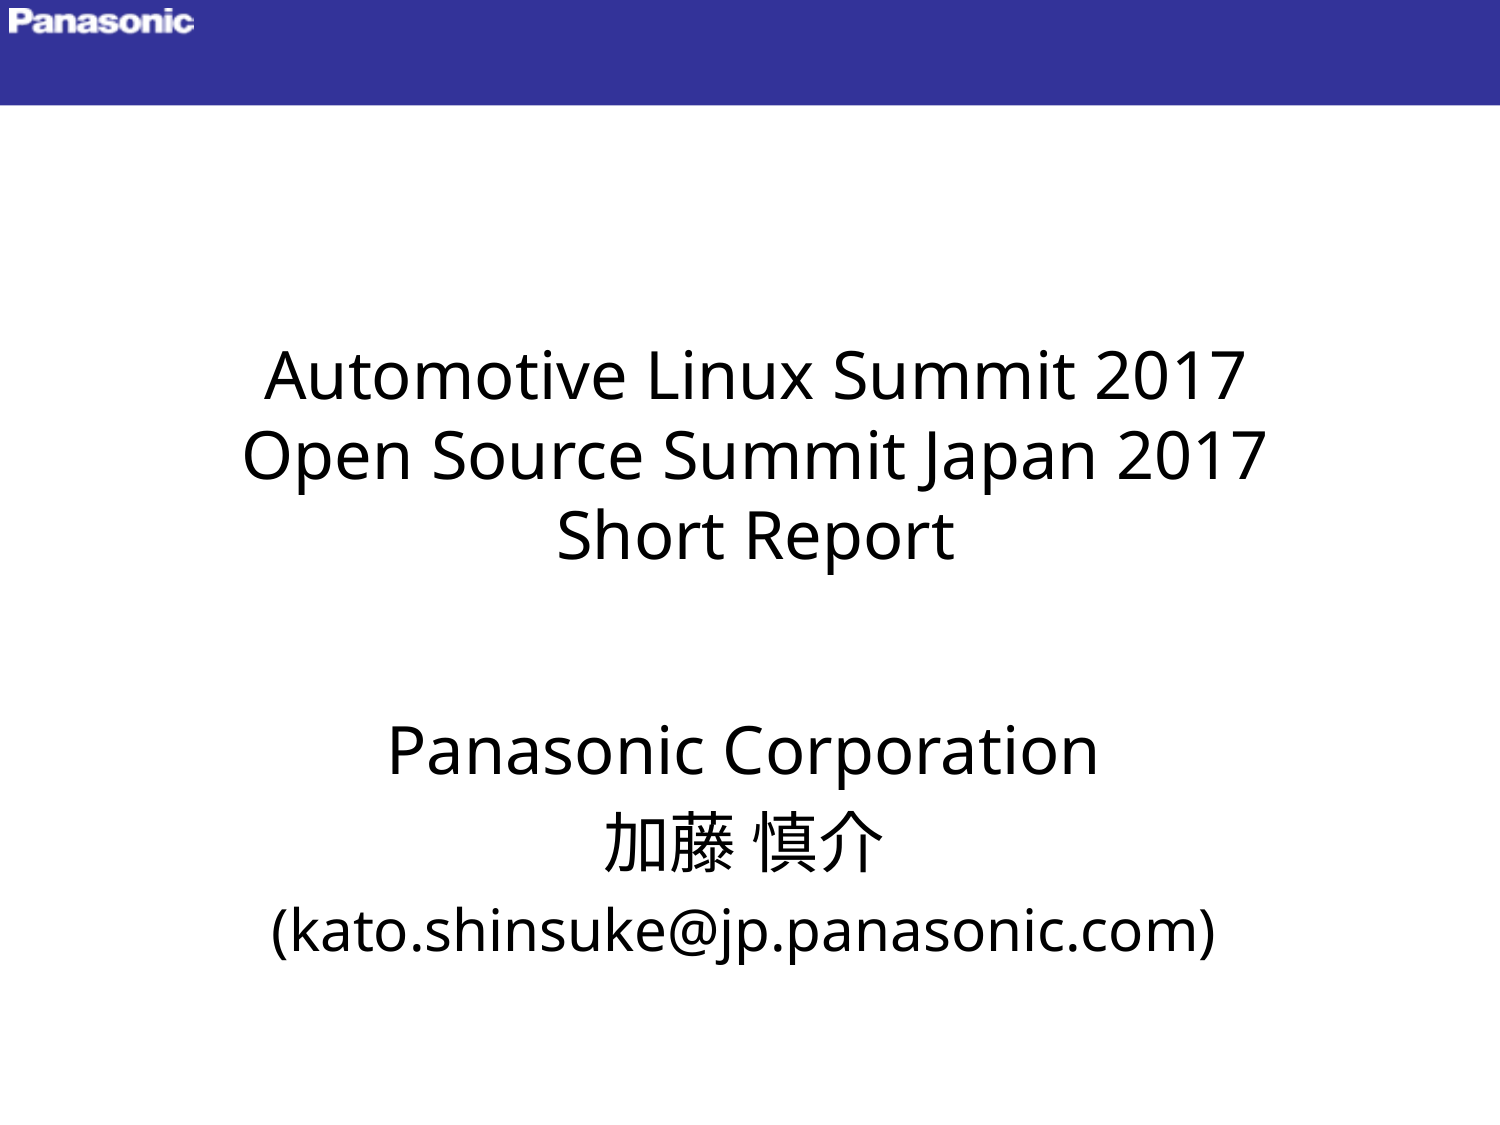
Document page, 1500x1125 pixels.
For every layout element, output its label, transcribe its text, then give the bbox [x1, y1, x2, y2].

title Automotive Linux Summit 2017 Open Source Summit Japan 2017 Short Report [76, 314, 1436, 591]
subtitle Panasonic Corporation 加藤 慎介 (kato.shinsuke@jp.panasonic.com) [159, 700, 1329, 988]
picture [9, 8, 194, 37]
